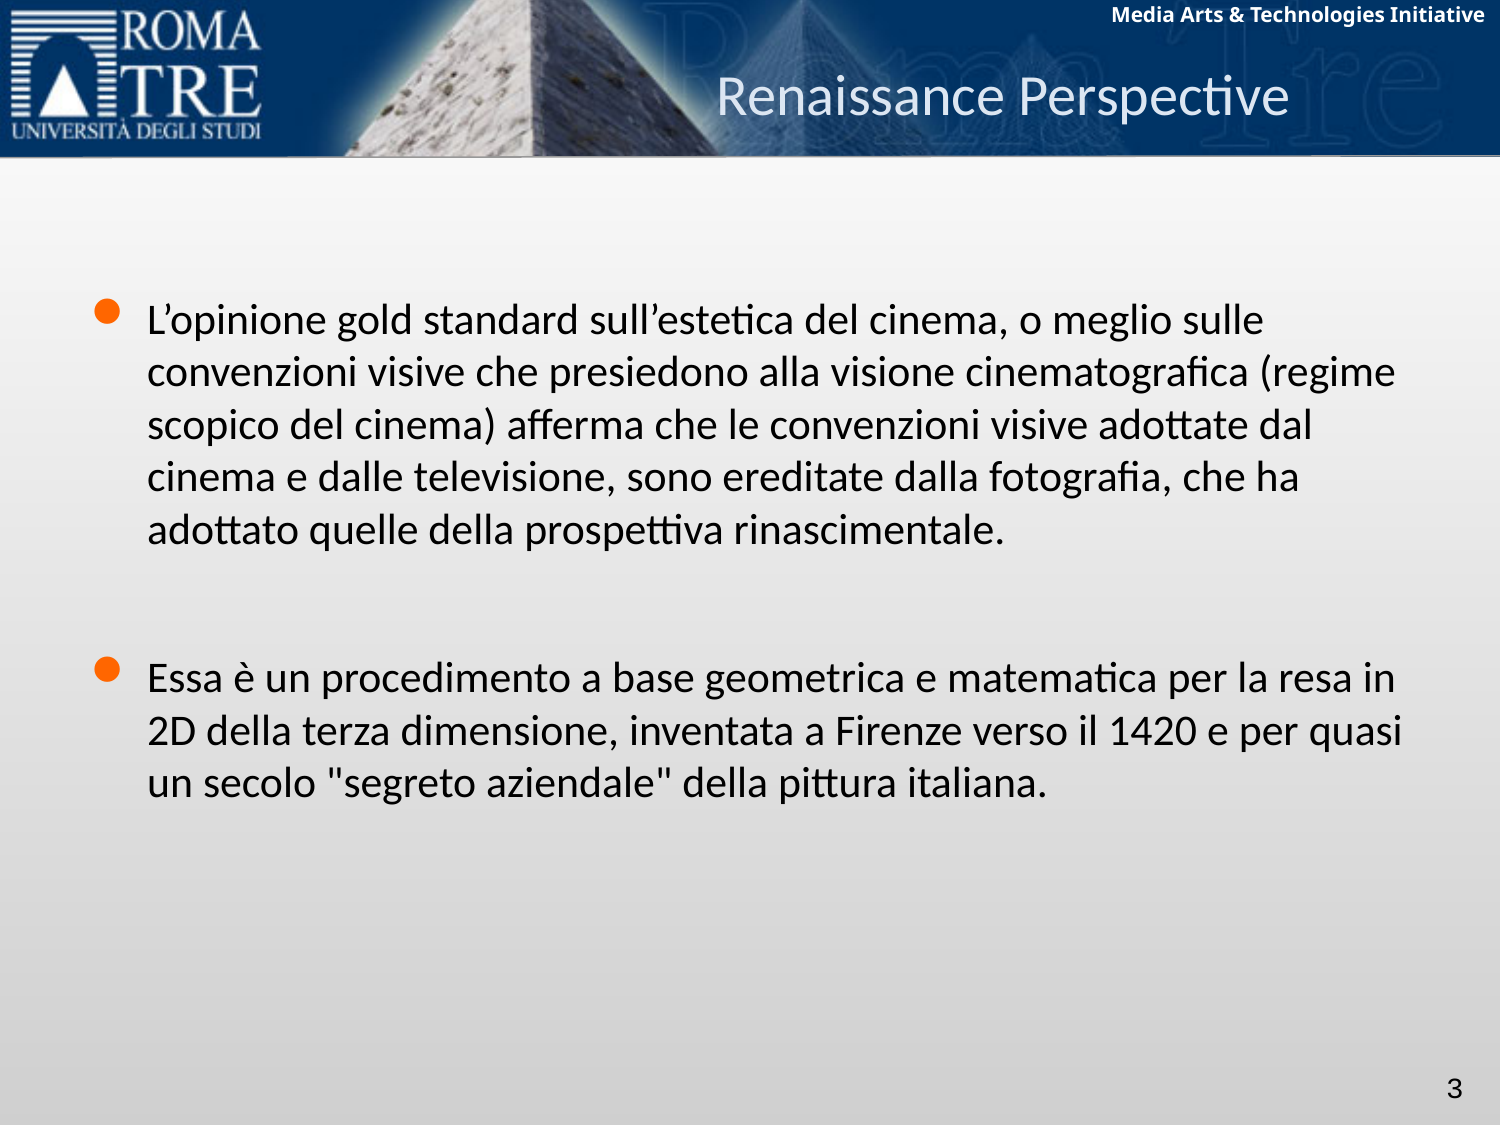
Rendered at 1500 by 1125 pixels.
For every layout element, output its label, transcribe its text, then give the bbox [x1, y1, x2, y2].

list L’opinione gold standard sull’estetica del cinema, o meglio sulle convenzioni visive che presiedono alla visione cinematografica (regime scopico del cinema) afferma che le convenzioni visive adottate dal cinema e dalle televisione, sono ereditate dalla fotografia, che ha adottato quelle della prospettiva rinascimentale. Essa è un procedimento a base geometrica e matematica per la resa in 2D della terza dimensione, inventata a Firenze verso il 1420 e per quasi un secolo "segreto aziendale" della pittura italiana. [74, 282, 1426, 1125]
title Renaissance Perspective [545, 41, 1476, 143]
picture [0, 0, 1500, 156]
